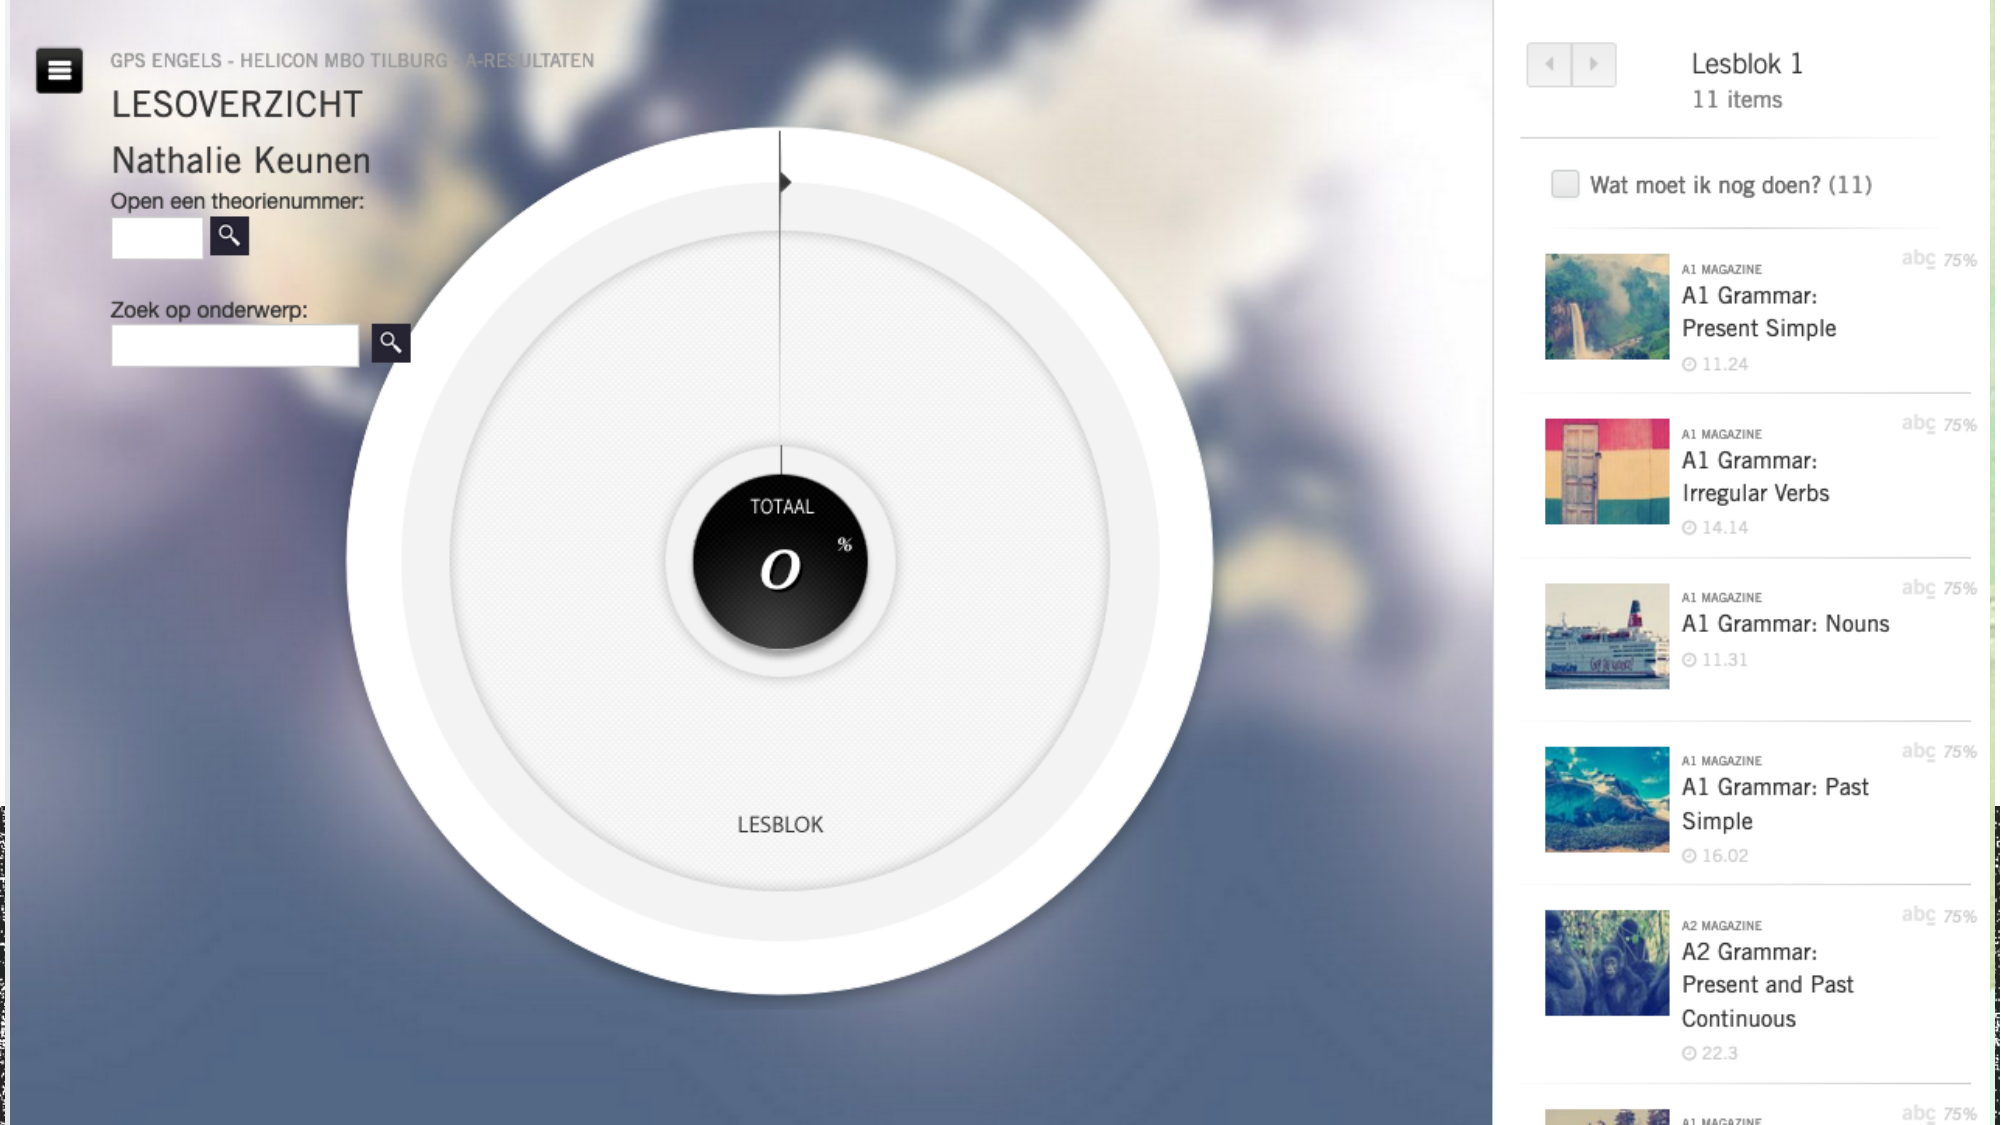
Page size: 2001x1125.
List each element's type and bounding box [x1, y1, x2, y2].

picture [6, 0, 1988, 1123]
list [1991, 0, 1995, 1125]
